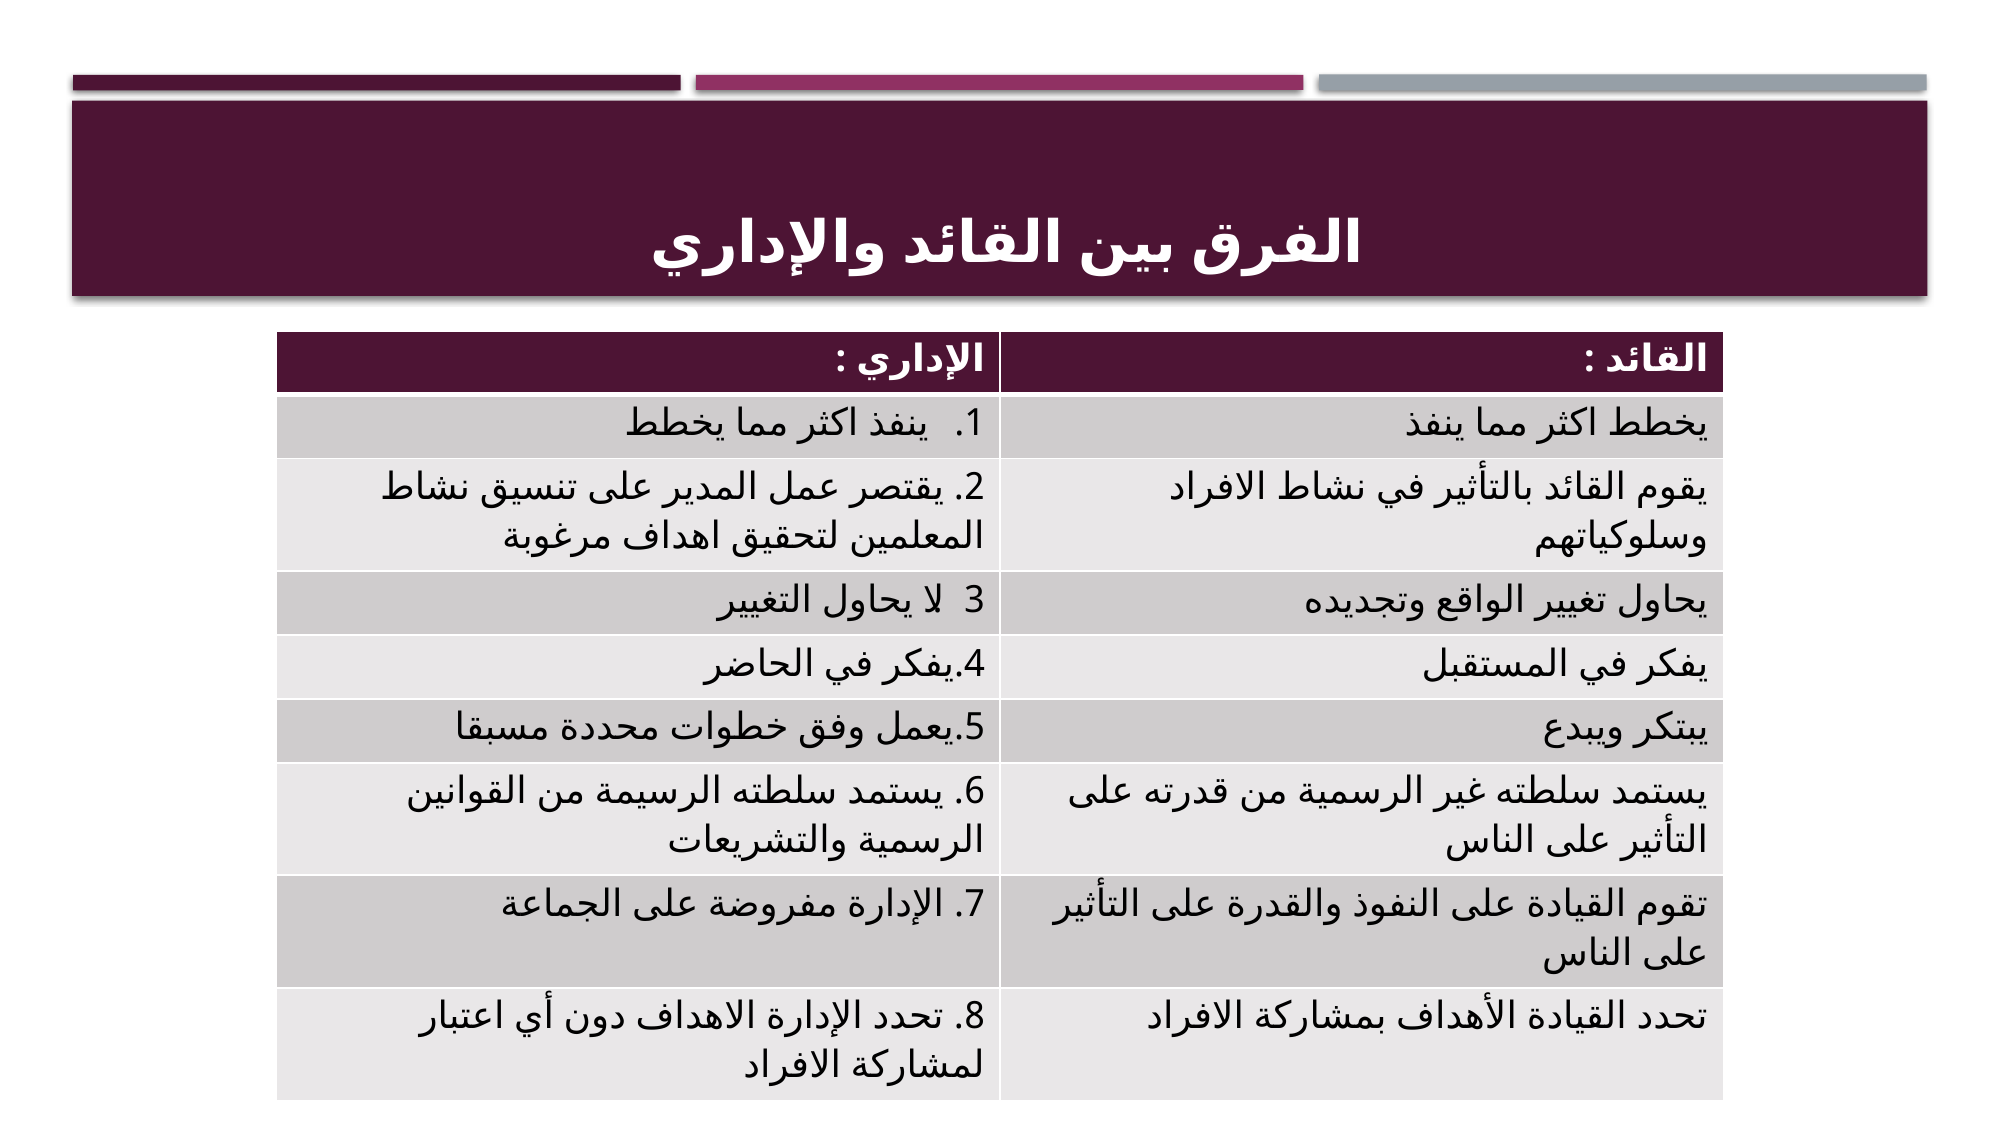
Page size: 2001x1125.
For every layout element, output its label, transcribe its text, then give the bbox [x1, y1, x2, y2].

table_cell 7. الإدارة مفروضة على الجماعة [277, 876, 999, 987]
table_cell يبتكر ويبدع [1001, 700, 1723, 762]
table_cell ينفذ اكثر مما يخطط [277, 397, 999, 458]
title الفرق بين القائد والإداري [95, 115, 1905, 282]
table_cell 6. يستمد سلطته الرسيمة من القوانين الرسمية والتشريعات [277, 764, 999, 874]
table_cell 4.يفكر في الحاضر [277, 636, 999, 698]
table_cell تقوم القيادة على النفوذ والقدرة على التأثير على الناس [1001, 876, 1723, 987]
table_cell 8. تحدد الإدارة الاهداف دون أي اعتبار لمشاركة الافراد [277, 989, 999, 1100]
table_header الإداري : [277, 332, 999, 392]
table_cell يستمد سلطته غير الرسمية من قدرته على التأثير على الناس [1001, 764, 1723, 874]
list [137, 702, 1863, 1125]
table_cell تحدد القيادة الأهداف بمشاركة الافراد [1001, 989, 1723, 1100]
table_cell يقوم القائد بالتأثير في نشاط الافراد وسلوكياتهم [1001, 459, 1723, 570]
table_cell يخطط اكثر مما ينفذ [1001, 397, 1723, 458]
table_cell 3. لا يحاول التغيير [277, 572, 999, 634]
table_header القائد : [1001, 332, 1723, 392]
table_cell 2. يقتصر عمل المدير على تنسيق نشاط المعلمين لتحقيق اهداف مرغوبة [277, 459, 999, 570]
table_cell 5.يعمل وفق خطوات محددة مسبقا [277, 700, 999, 762]
table_cell يحاول تغيير الواقع وتجديده [1001, 572, 1723, 634]
table_cell يفكر في المستقبل [1001, 636, 1723, 698]
